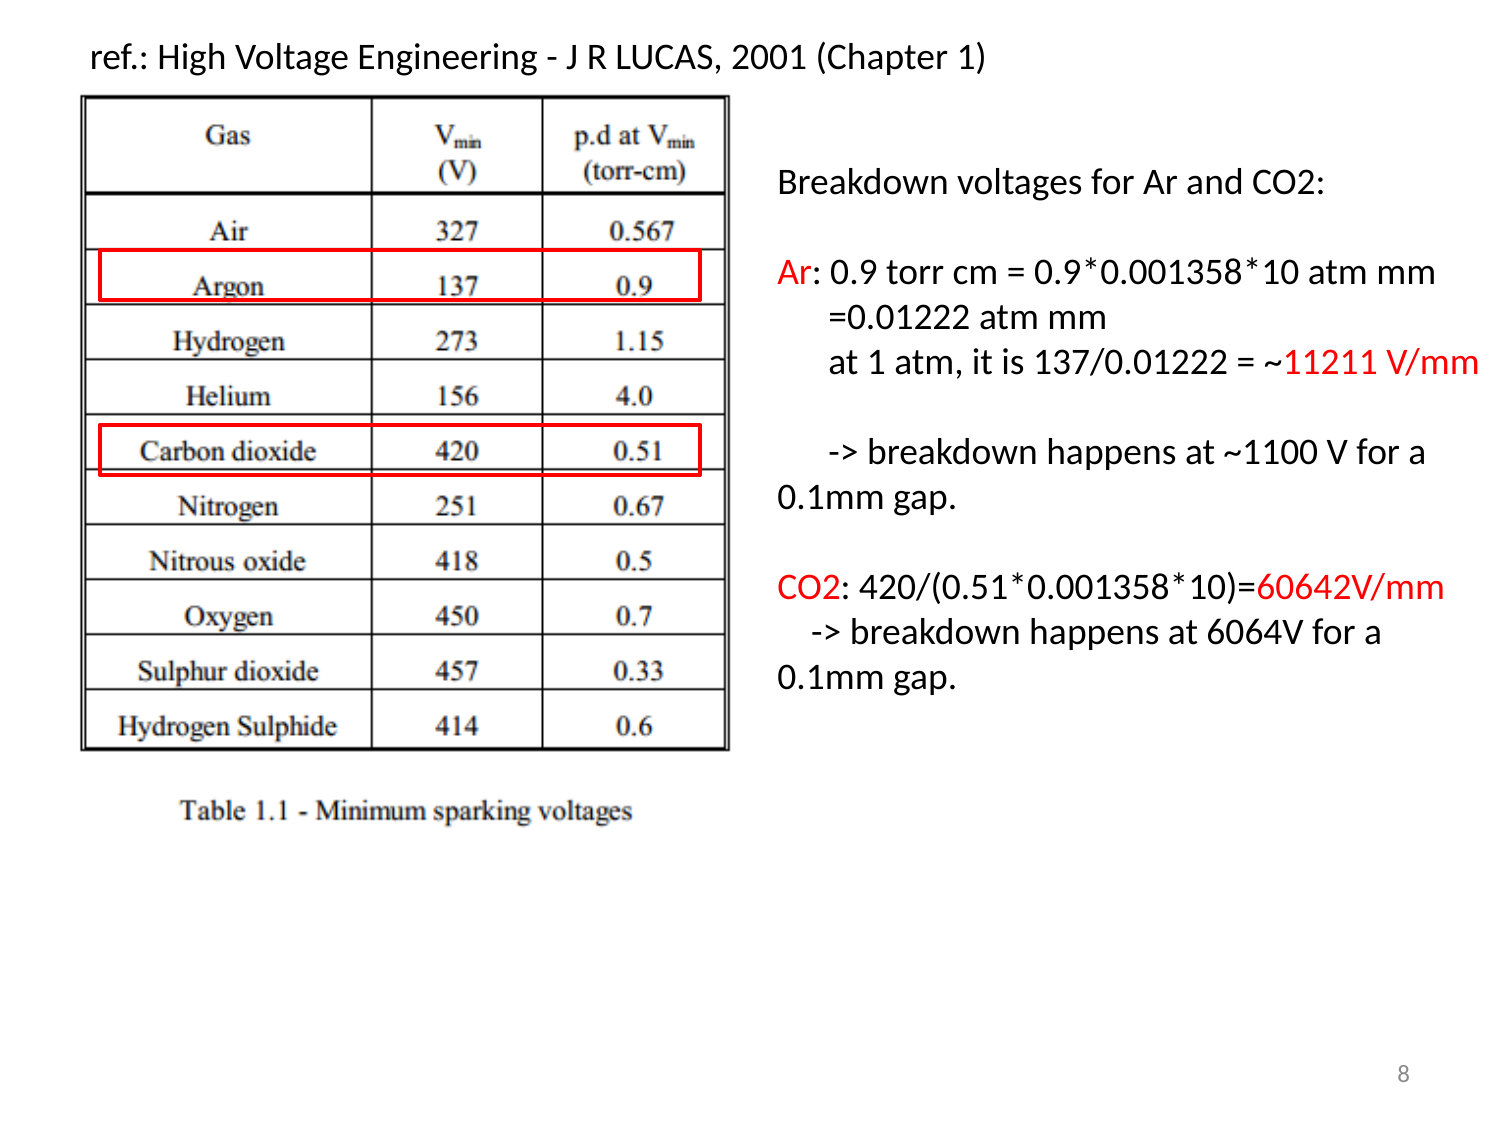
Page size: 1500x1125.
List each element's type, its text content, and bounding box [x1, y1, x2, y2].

text_box ref.: High Voltage Engineering - J R LUCAS, 2001 (Chapter 1) [74, 24, 1138, 85]
text_box Breakdown voltages for Ar and CO2: Ar: 0.9 torr cm = 0.9*0.001358*10 atm mm =0.01222 atm mm at 1 atm, it is 137/0.01222 = ~11211 V/mm -> breakdown happens at ~1100 V for a 0.1mm gap. CO2: 420/(0.51*0.001358*10)=60642V/mm -> breakdown happens at 6064V for a 0.1mm gap. [854, 149, 1500, 705]
slide_number 8 [1074, 1042, 1425, 1103]
picture [24, 74, 851, 836]
